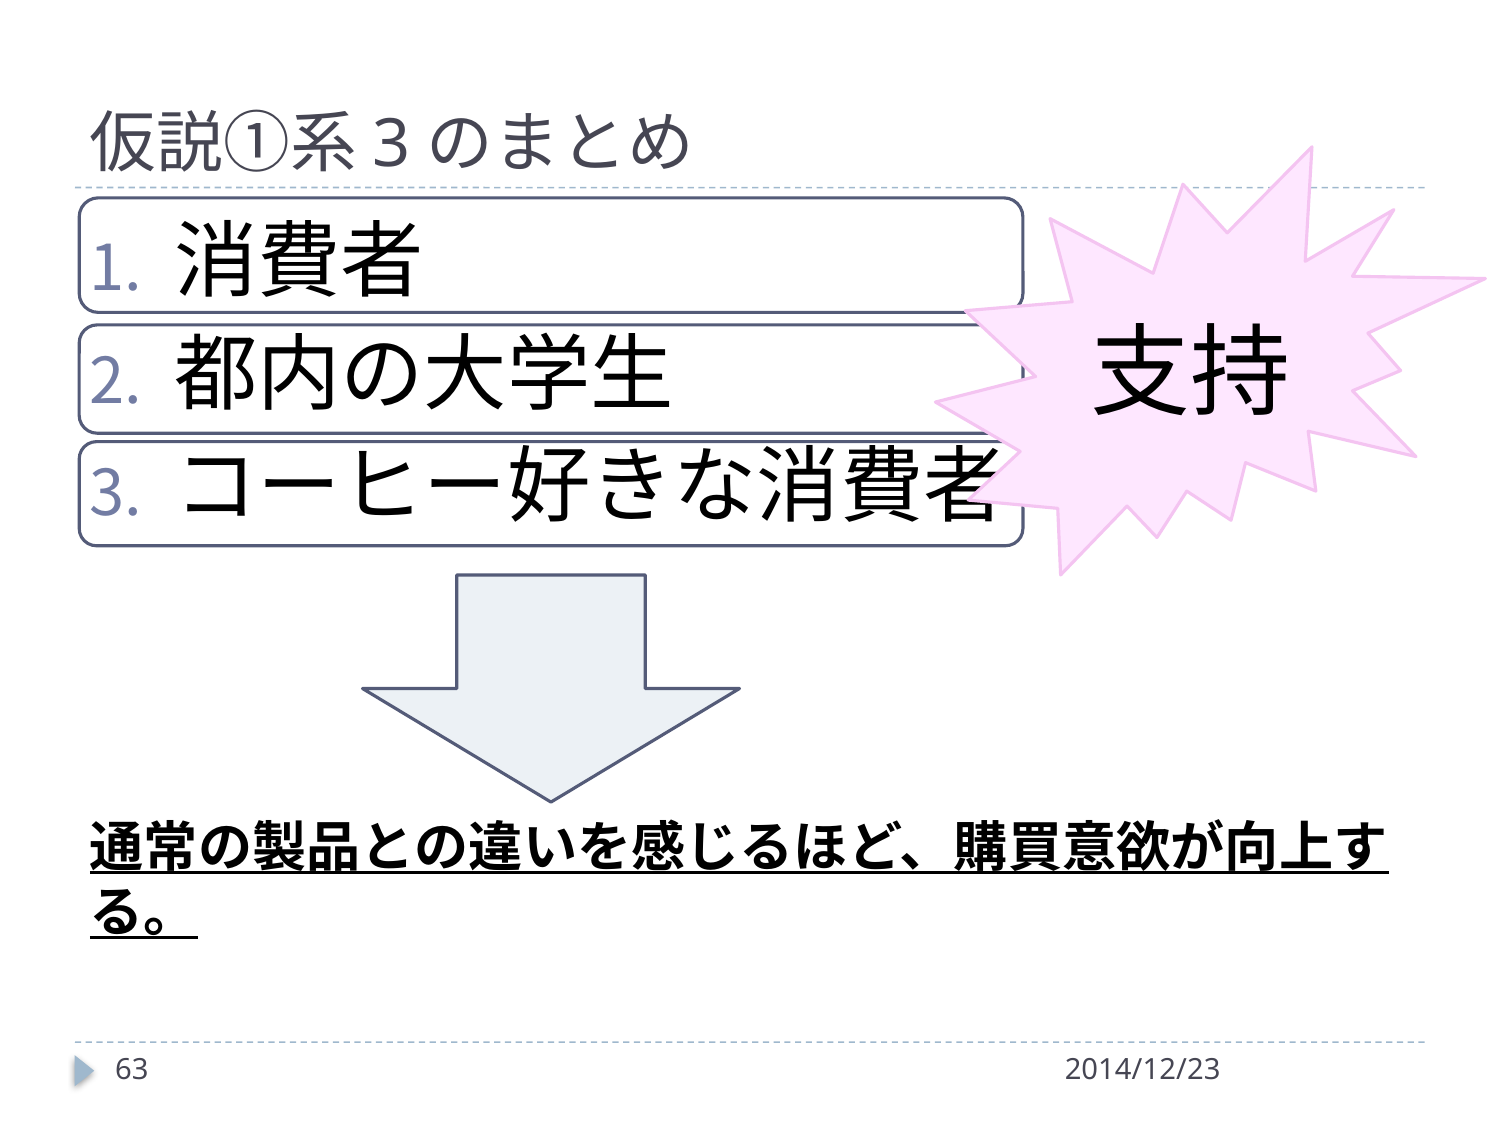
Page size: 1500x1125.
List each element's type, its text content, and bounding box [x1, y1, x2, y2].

list 消費者 都内の大学生 コーヒー好きな消費者 通常の製品との違いを感じるほど、購買意欲が向上する。 [75, 200, 1437, 1105]
text_box [360, 573, 742, 804]
text_box [77, 323, 1025, 435]
text_box [77, 196, 1025, 314]
text_box [77, 440, 1025, 548]
title 仮説①系3のまとめ [75, 24, 1425, 188]
text_box 支持 [933, 145, 1487, 577]
